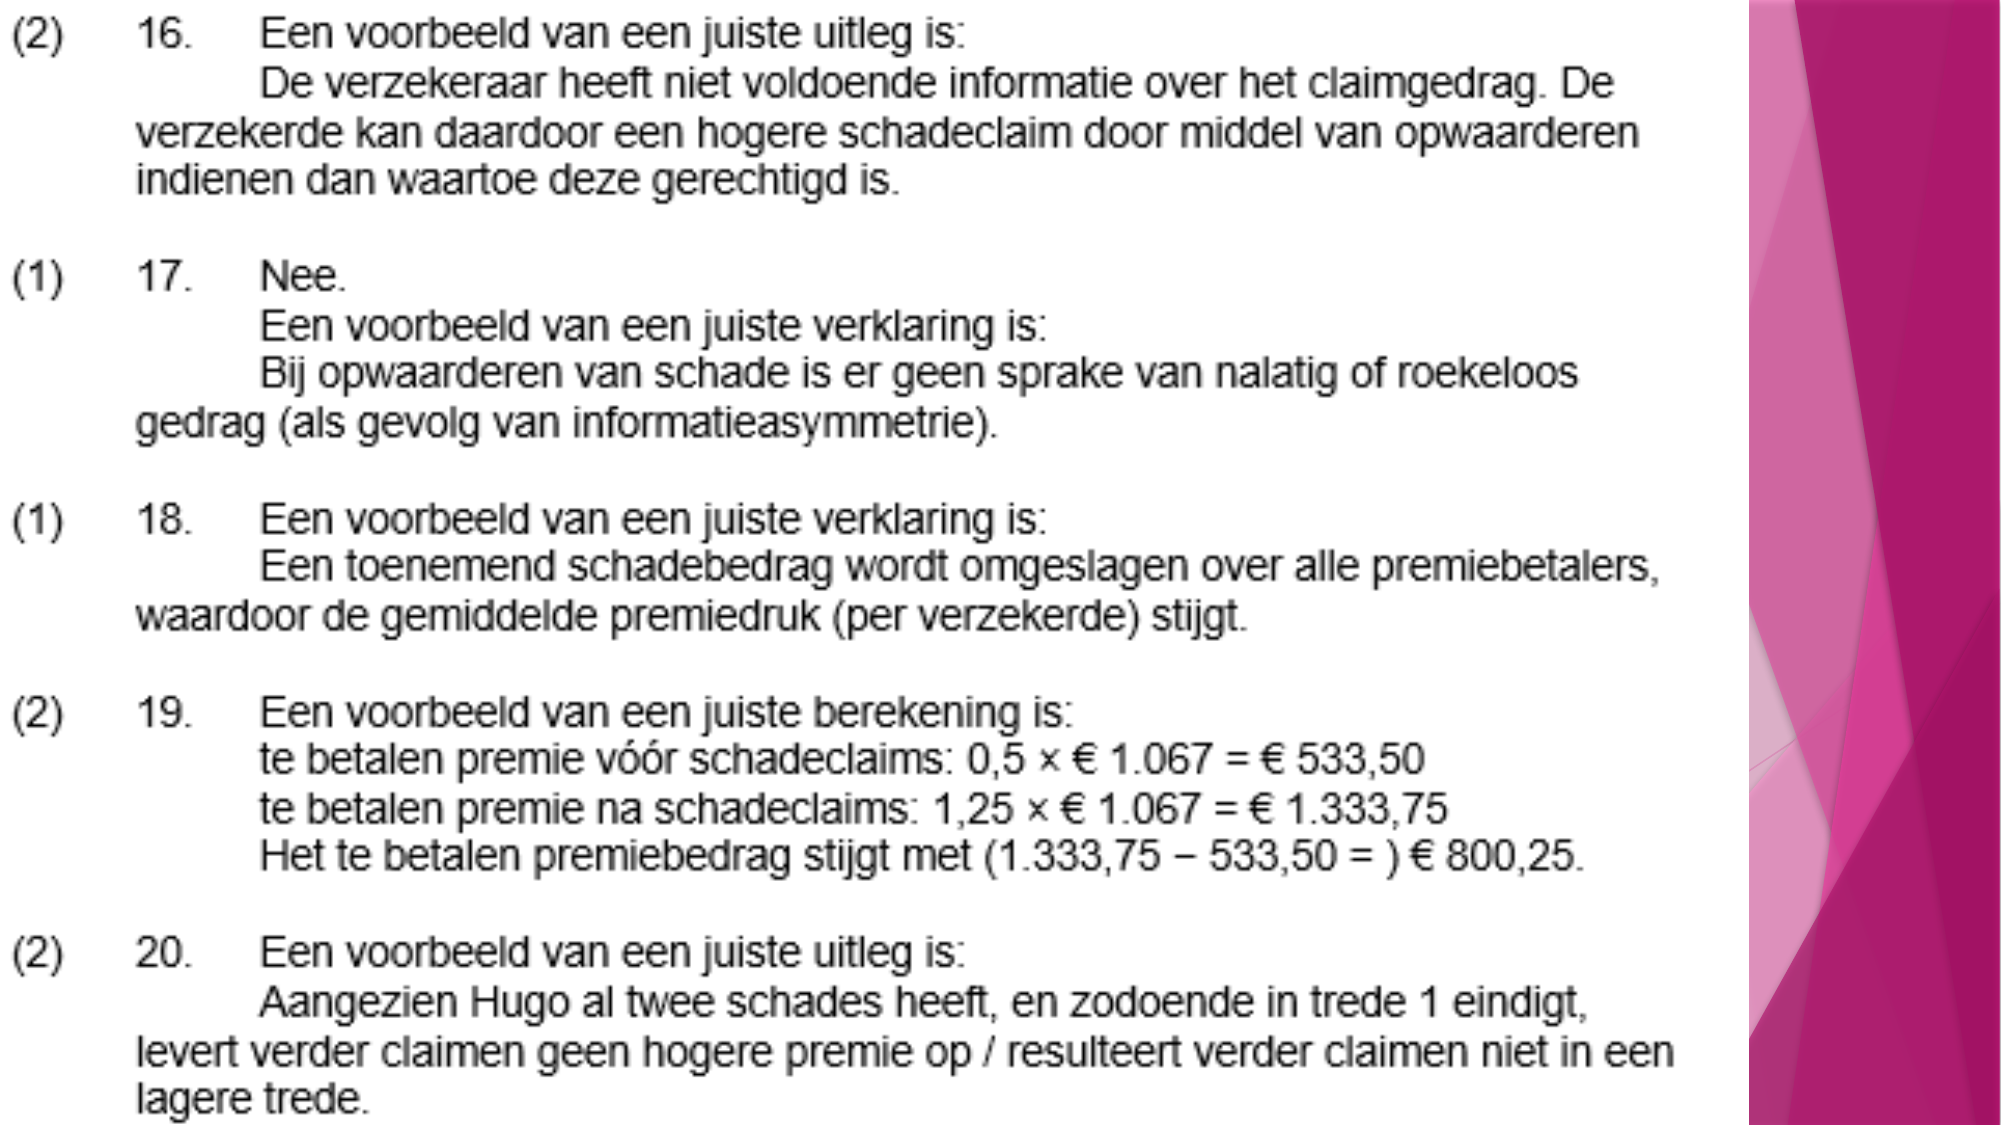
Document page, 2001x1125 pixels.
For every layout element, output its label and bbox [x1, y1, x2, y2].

picture [0, 0, 1750, 1125]
